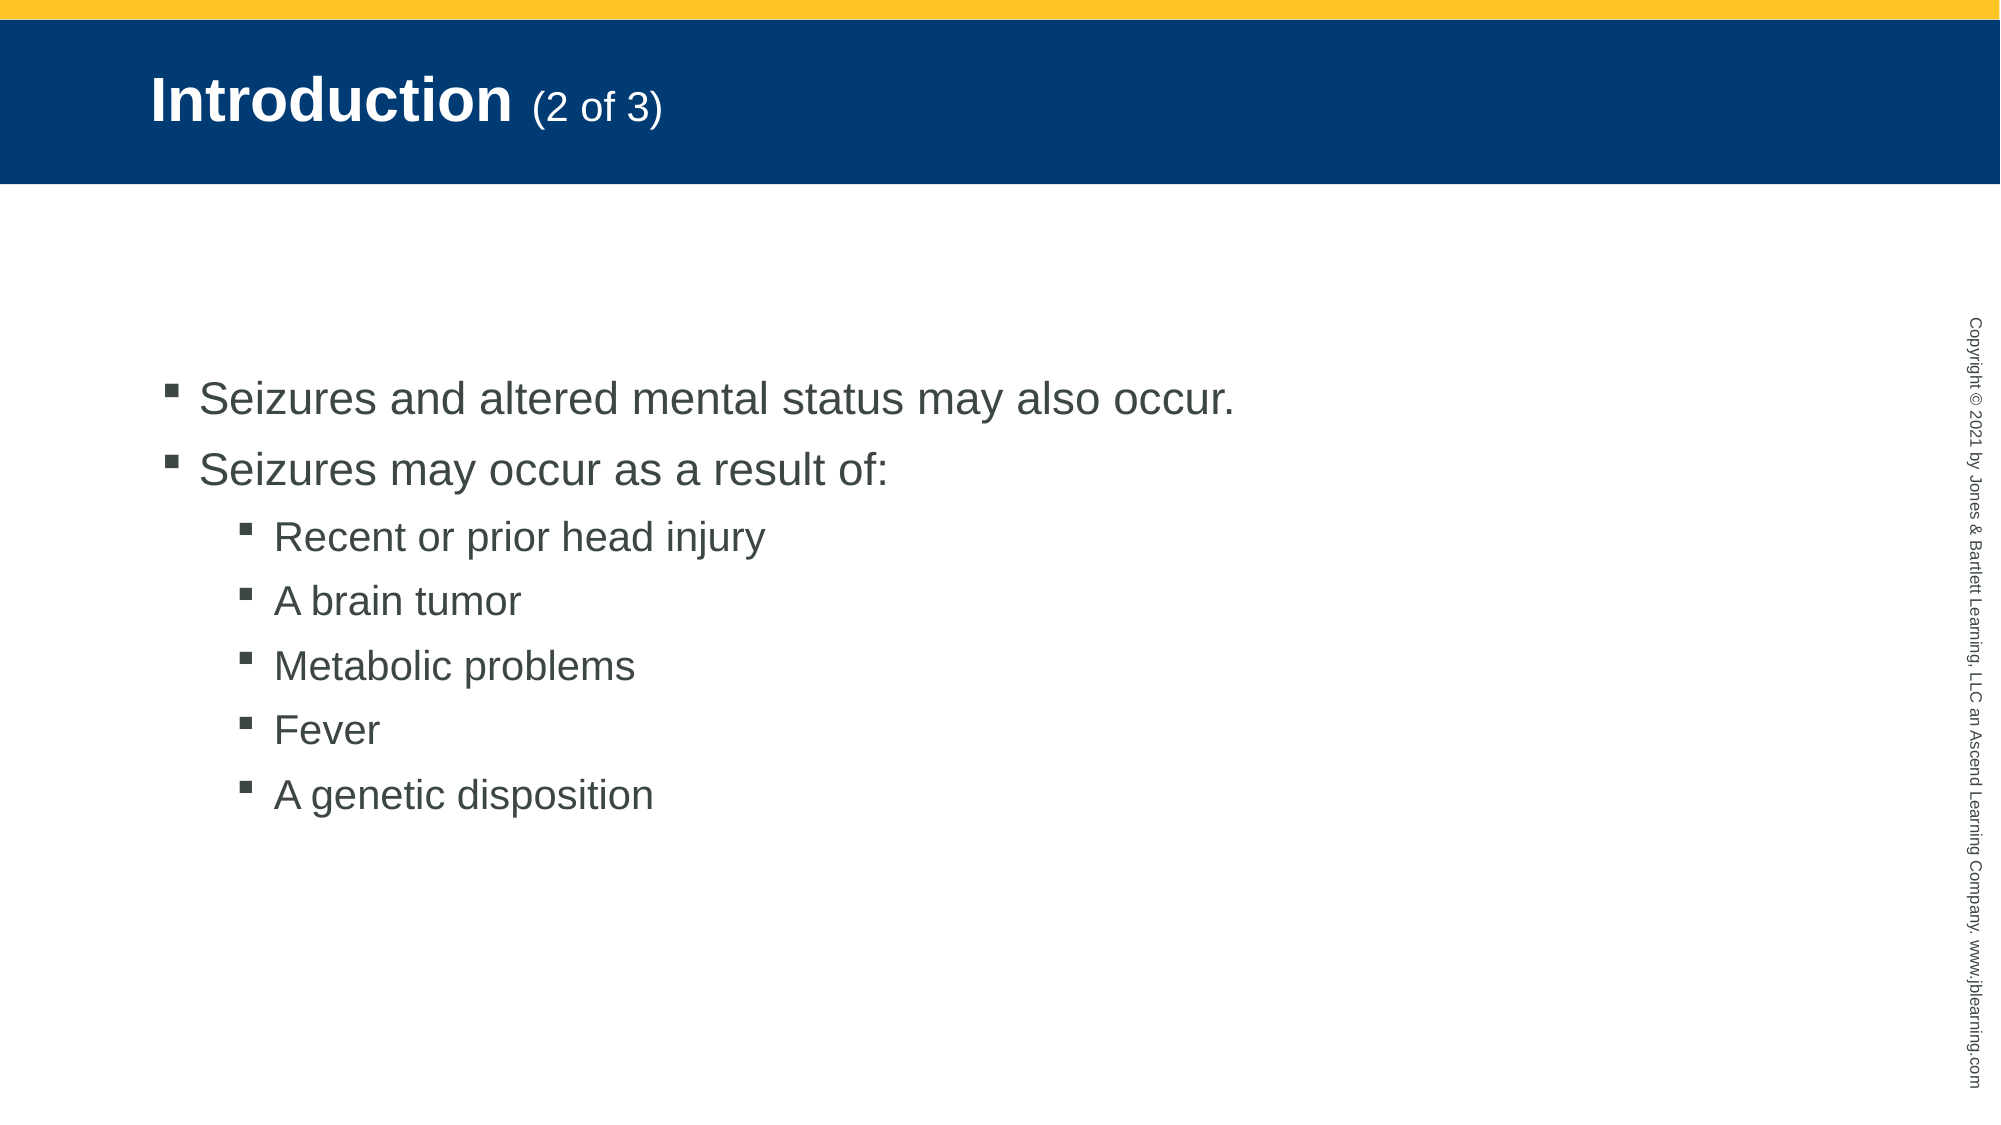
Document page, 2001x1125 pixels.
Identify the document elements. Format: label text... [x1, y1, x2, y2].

title Introduction (2 of 3) [0, 19, 2000, 185]
list Seizures and altered mental status may also occur. Seizures may occur as a result of: Recent or prior head injury A brain tumor Metabolic problems Fever A genetic disposition [146, 361, 1859, 1016]
